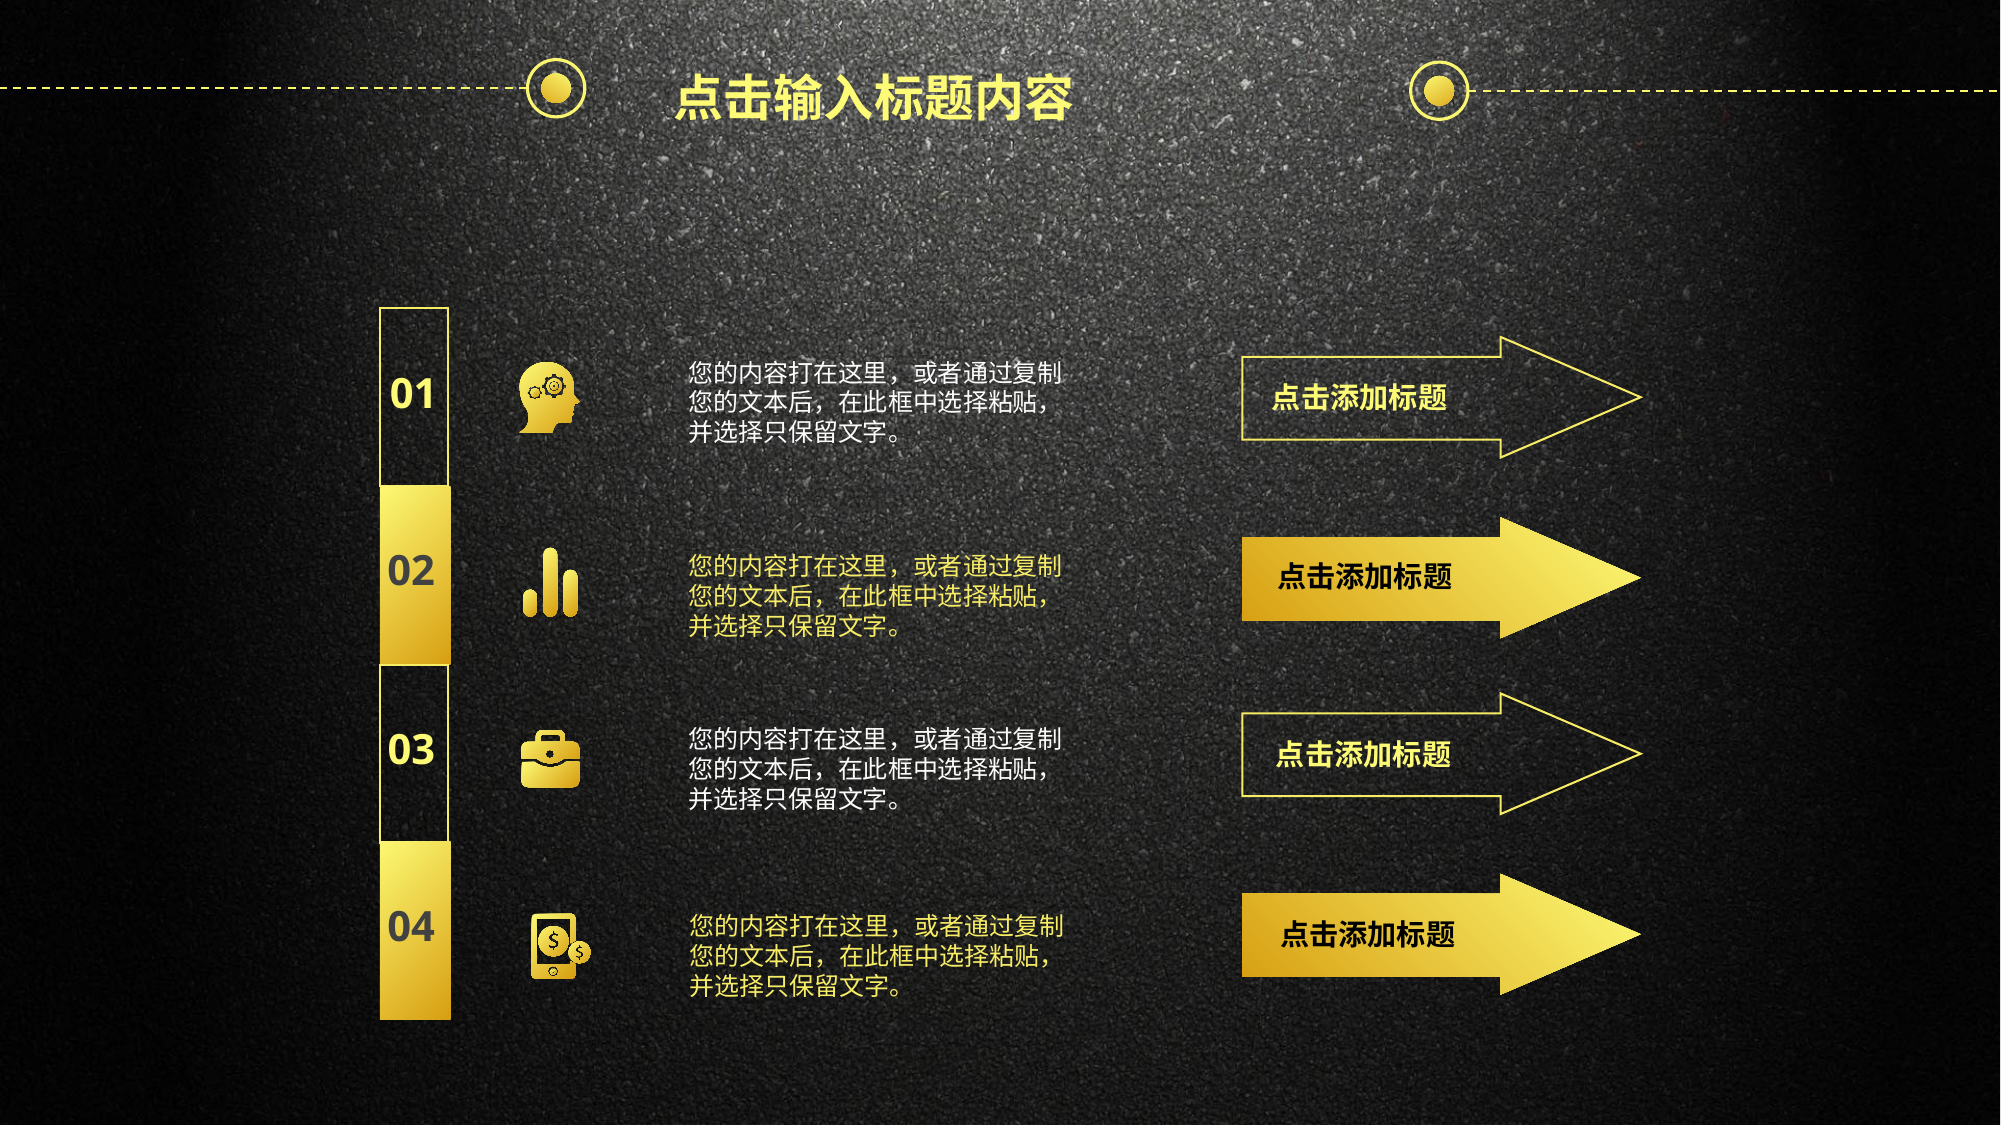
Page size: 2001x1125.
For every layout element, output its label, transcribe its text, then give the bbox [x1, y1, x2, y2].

text_box 您的内容打在这里，或者通过复制 您的文本后，在此框中选择粘贴， 并选择只保留文字。 [673, 715, 1079, 821]
text_box [1423, 74, 1456, 107]
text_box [1242, 873, 1641, 995]
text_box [374, 664, 448, 841]
picture [0, 0, 2001, 1125]
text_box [374, 841, 451, 1020]
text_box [1242, 336, 1641, 458]
text_box [526, 58, 586, 118]
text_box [521, 730, 580, 788]
text_box 点击输入标题内容 [612, 42, 1089, 138]
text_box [1242, 517, 1641, 639]
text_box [1242, 693, 1641, 814]
text_box 您的内容打在这里，或者通过复制 您的文本后，在此框中选择粘贴， 并选择只保留文字。 [675, 903, 1080, 1008]
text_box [374, 486, 451, 665]
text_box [519, 361, 583, 433]
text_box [377, 307, 451, 486]
text_box [1409, 61, 1470, 121]
text_box [540, 72, 572, 105]
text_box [523, 547, 578, 617]
text_box 您的内容打在这里，或者通过复制 您的文本后，在此框中选择粘贴， 并选择只保留文字。 [673, 543, 1079, 648]
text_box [531, 913, 592, 979]
text_box 您的内容打在这里，或者通过复制 您的文本后，在此框中选择粘贴， 并选择只保留文字。 [673, 349, 1079, 455]
